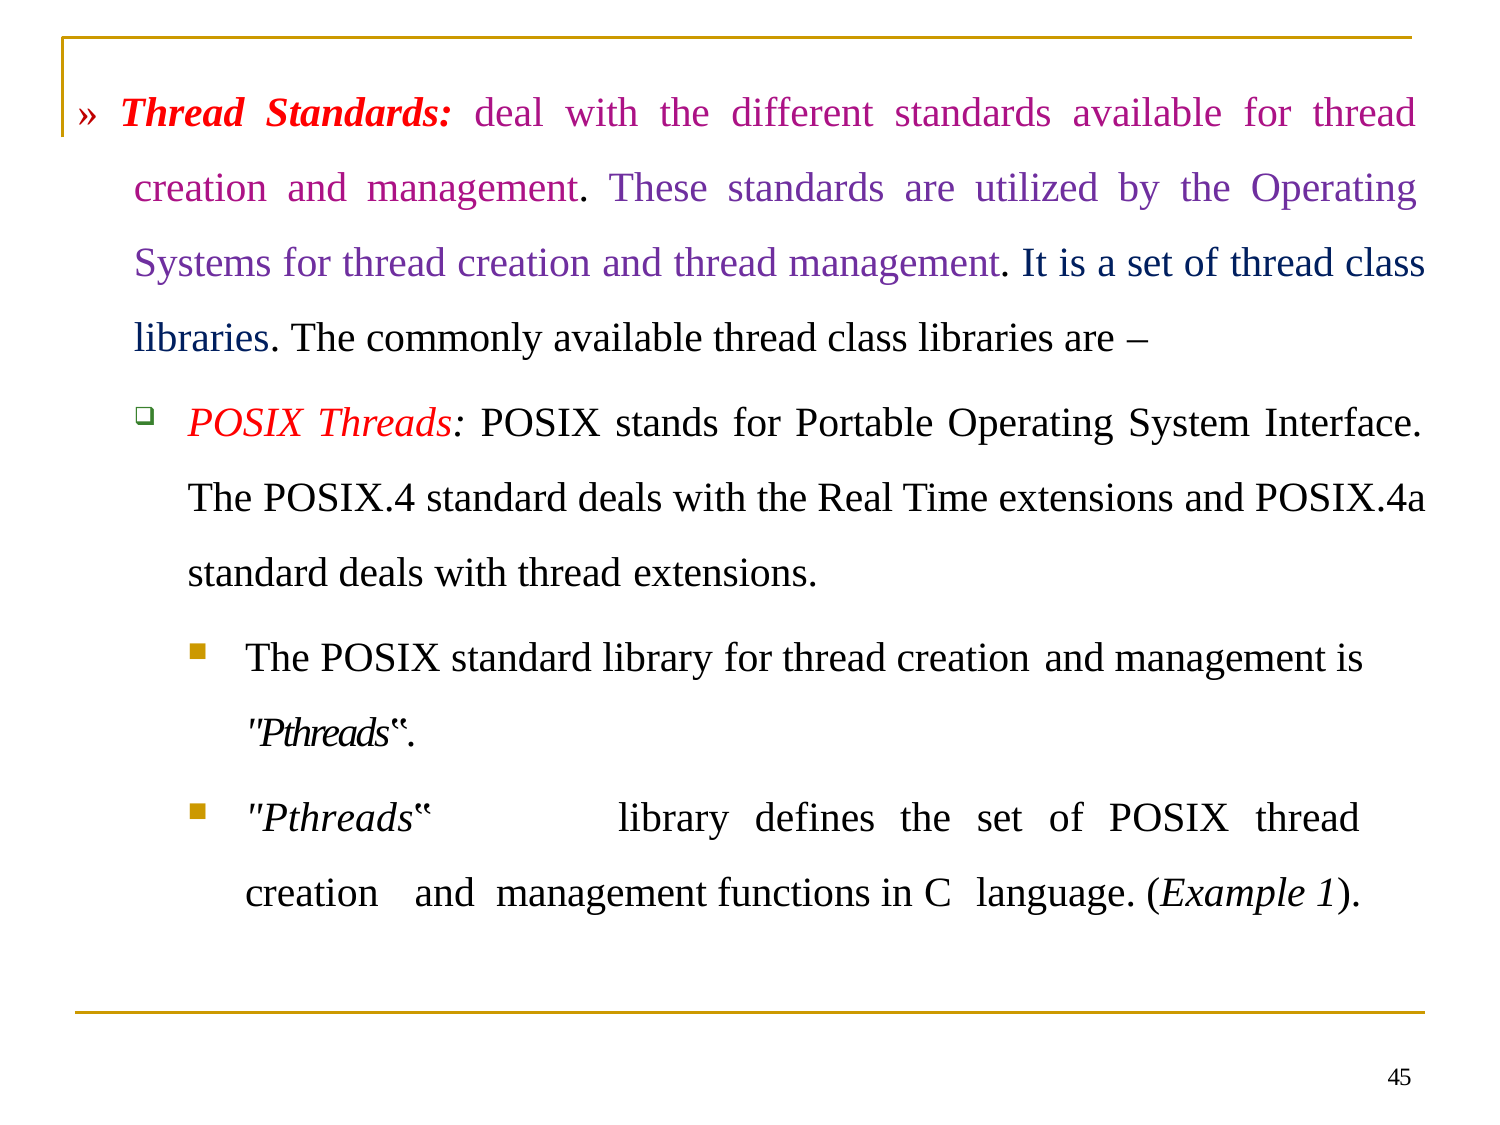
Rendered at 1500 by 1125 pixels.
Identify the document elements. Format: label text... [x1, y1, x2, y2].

text_box » Thread Standards: deal with the different standards available for thread creation and management. These standards are utilized by the Operating Systems for thread creation and thread management. It is a set of thread class libraries. The commonly available thread class libraries are – POSIX Threads: POSIX stands for Portable Operating System Interface. The POSIX.4 standard deals with the Real Time extensions and POSIX.4a standard deals with thread extensions. The POSIX standard library for thread creation and management is "Pthreads‟. "Pthreads‟ library defines the set of POSIX thread creation and management functions in C language. (Example 1). [75, 57, 1438, 915]
slide_number 45 [1381, 1061, 1417, 1125]
